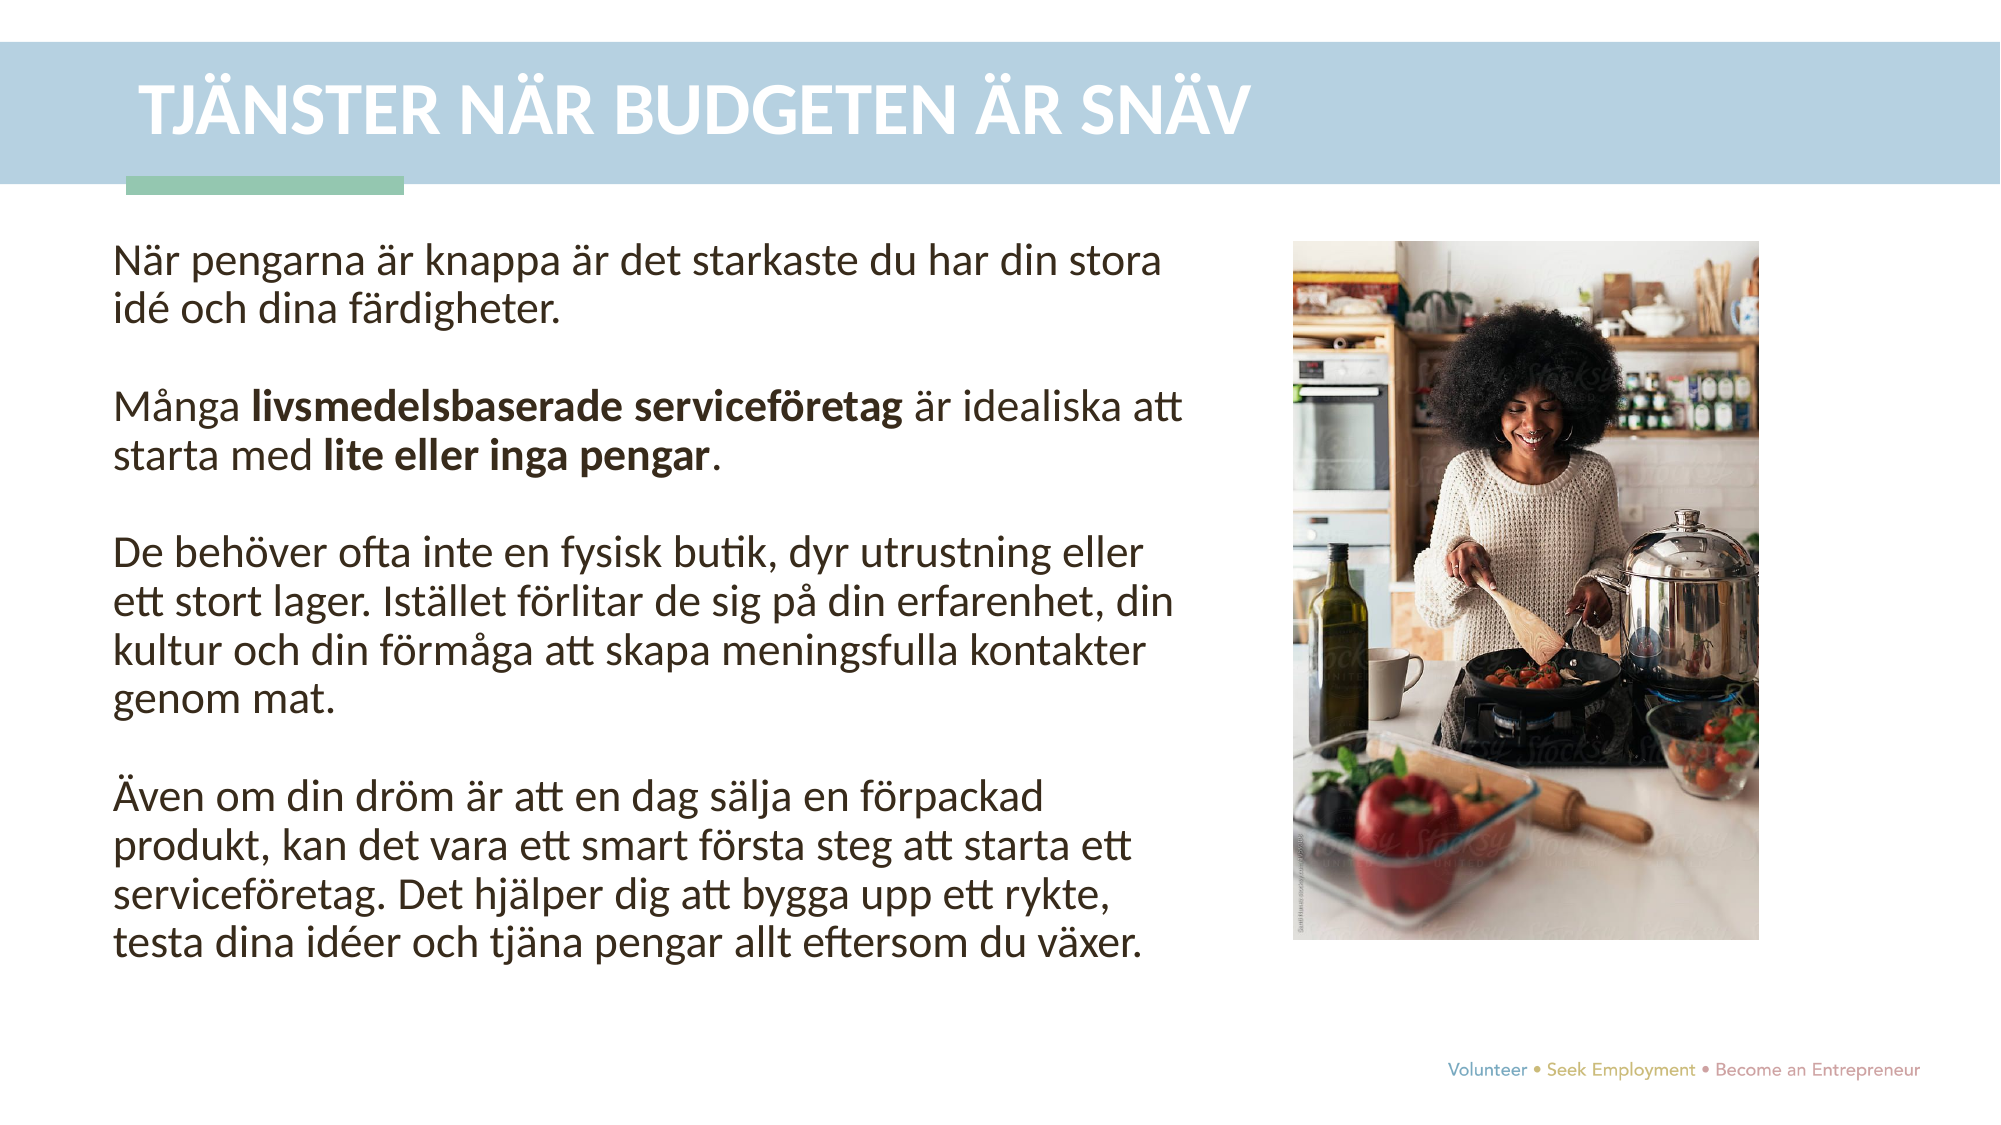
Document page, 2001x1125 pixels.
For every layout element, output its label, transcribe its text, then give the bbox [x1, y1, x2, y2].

picture [1293, 241, 1759, 940]
list När pengarna är knappa är det starkaste du har din stora idé och dina färdigheter. Många livsmedelsbaserade serviceföretag är idealiska att starta med lite eller inga pengar. De behöver ofta inte en fysisk butik, dyr utrustning eller ett stort lager. Istället förlitar de sig på din erfarenhet, din kultur och din förmåga att skapa meningsfulla kontakter genom mat. Även om din dröm är att en dag sälja en förpackad produkt, kan det vara ett smart första steg att starta ett serviceföretag. Det hjälper dig att bygga upp ett rykte, testa dina idéer och tjäna pengar allt eftersom du växer. [97, 227, 1208, 995]
picture [1418, 1046, 1971, 1103]
list TJÄNSTER NÄR BUDGETEN ÄR SNÄV [123, 51, 1913, 170]
